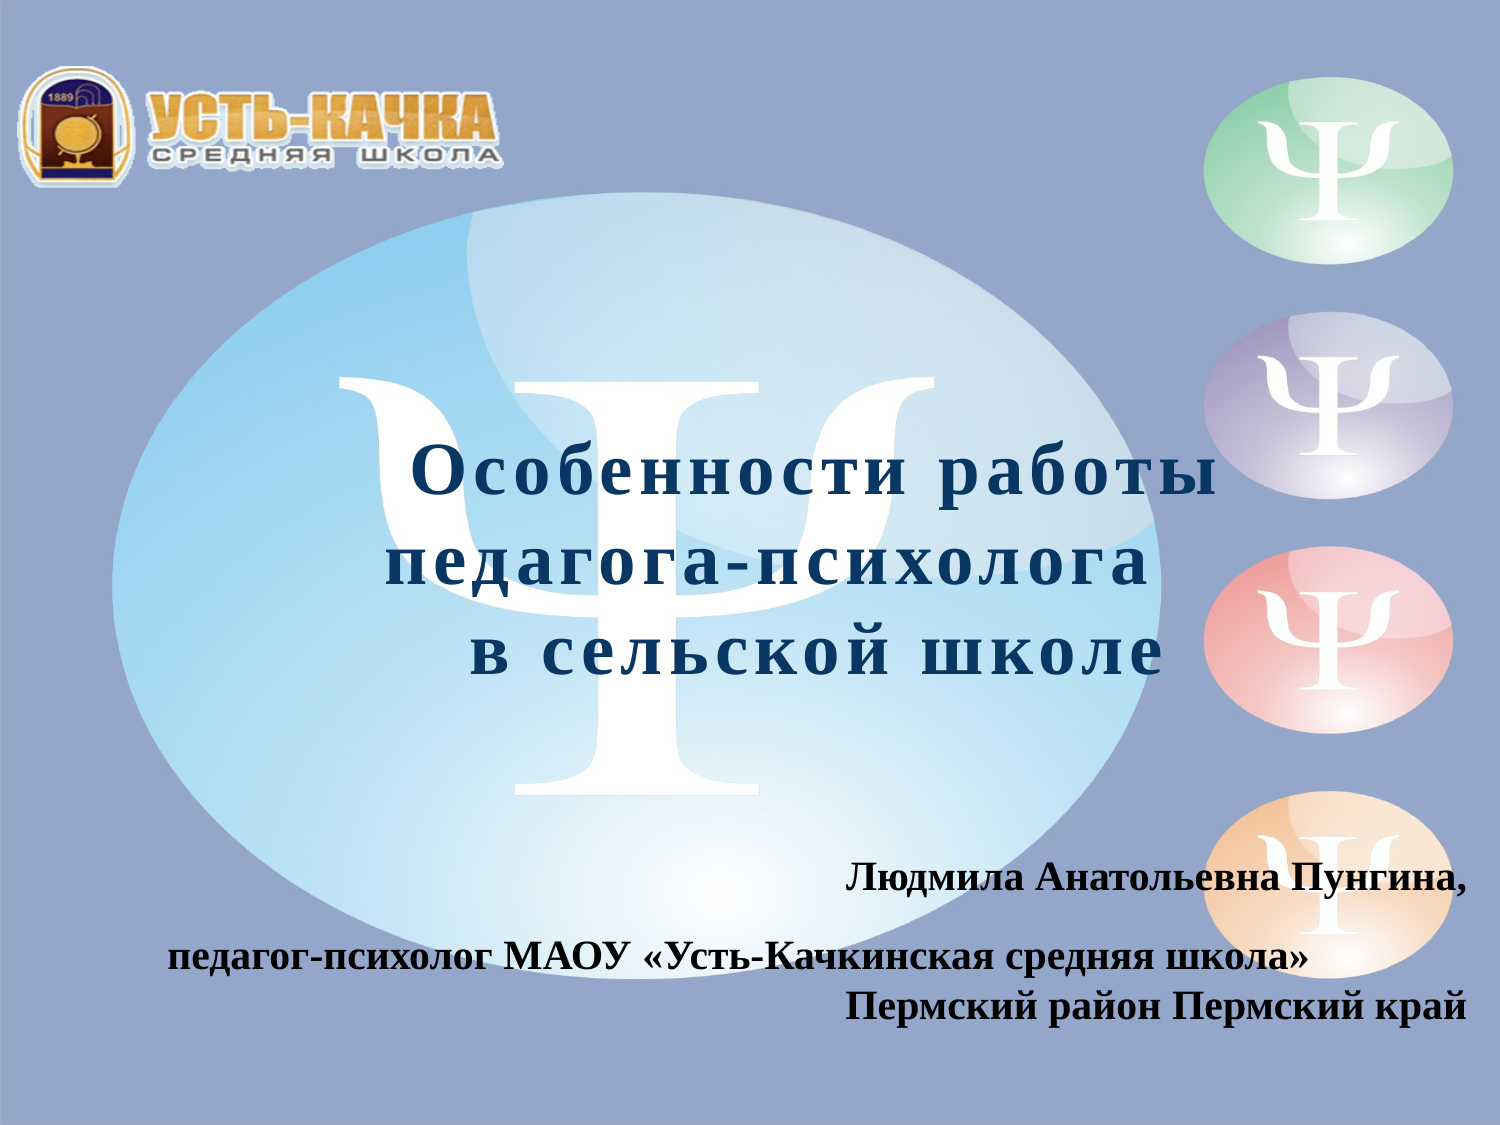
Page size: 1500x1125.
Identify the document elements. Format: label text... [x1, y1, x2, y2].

text_box Особенности работы педагога-психолога в сельской школе [242, 361, 1317, 697]
picture [17, 66, 505, 189]
list Людмила Анатольевна Пунгина, педагог-психолог МАОУ «Усть-Качкинская средняя школа» Пермский район Пермский край [52, 824, 1483, 1083]
text_box [93, 468, 914, 575]
